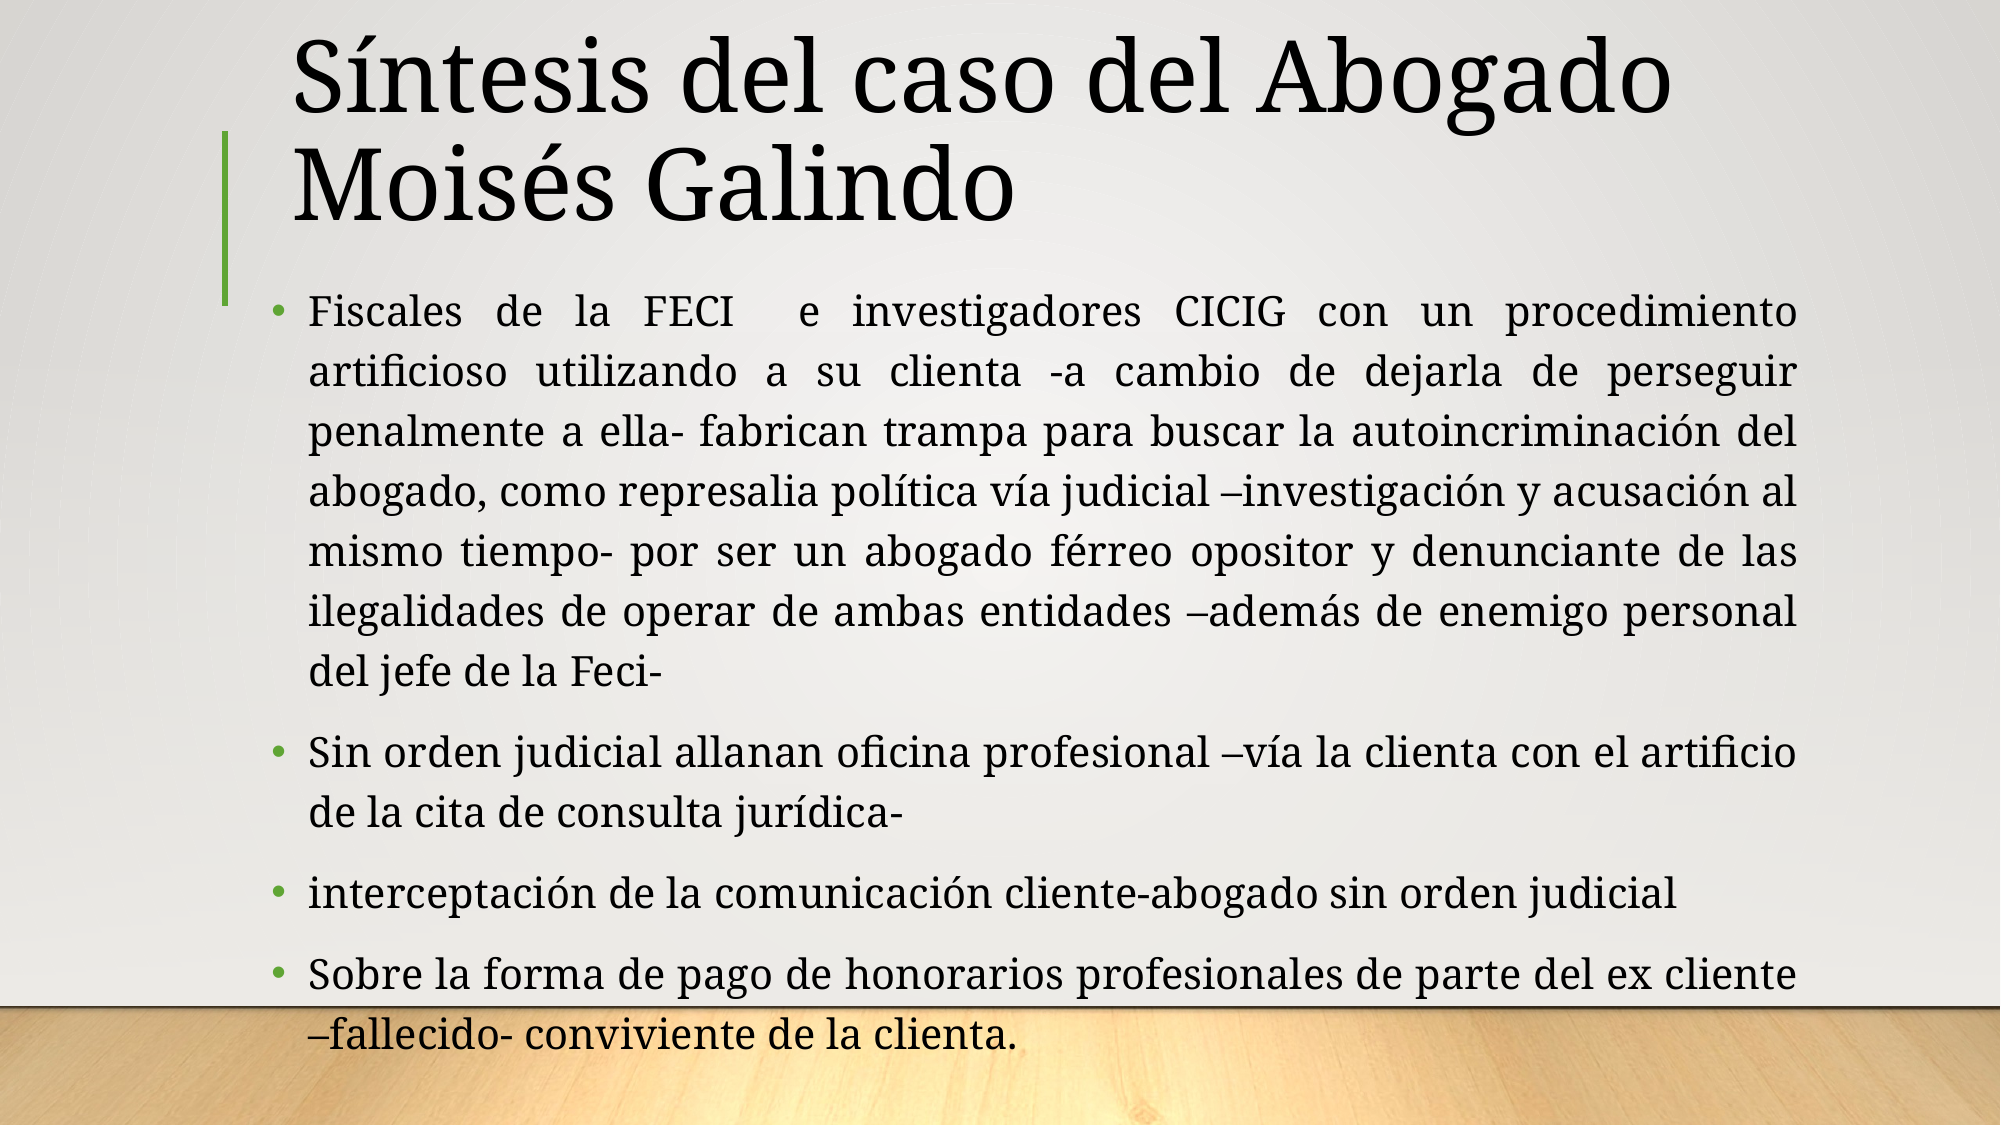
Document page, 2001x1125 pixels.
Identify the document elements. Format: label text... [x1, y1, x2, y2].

title Síntesis del caso del Abogado Moisés Galindo [276, 23, 1814, 250]
picture [0, 1006, 2000, 1125]
list Fiscales de la FECI e investigadores CICIG con un procedimiento artificioso utilizando a su clienta -a cambio de dejarla de perseguir penalmente a ella- fabrican trampa para buscar la autoincriminación del abogado, como represalia política vía judicial –investigación y acusación al mismo tiempo- por ser un abogado férreo opositor y denunciante de las ilegalidades de operar de ambas entidades –además de enemigo personal del jefe de la Feci- Sin orden judicial allanan oficina profesional –vía la clienta con el artificio de la cita de consulta jurídica- interceptación de la comunicación cliente-abogado sin orden judicial Sobre la forma de pago de honorarios profesionales de parte del ex cliente –fallecido- conviviente de la clienta. [256, 267, 1814, 897]
